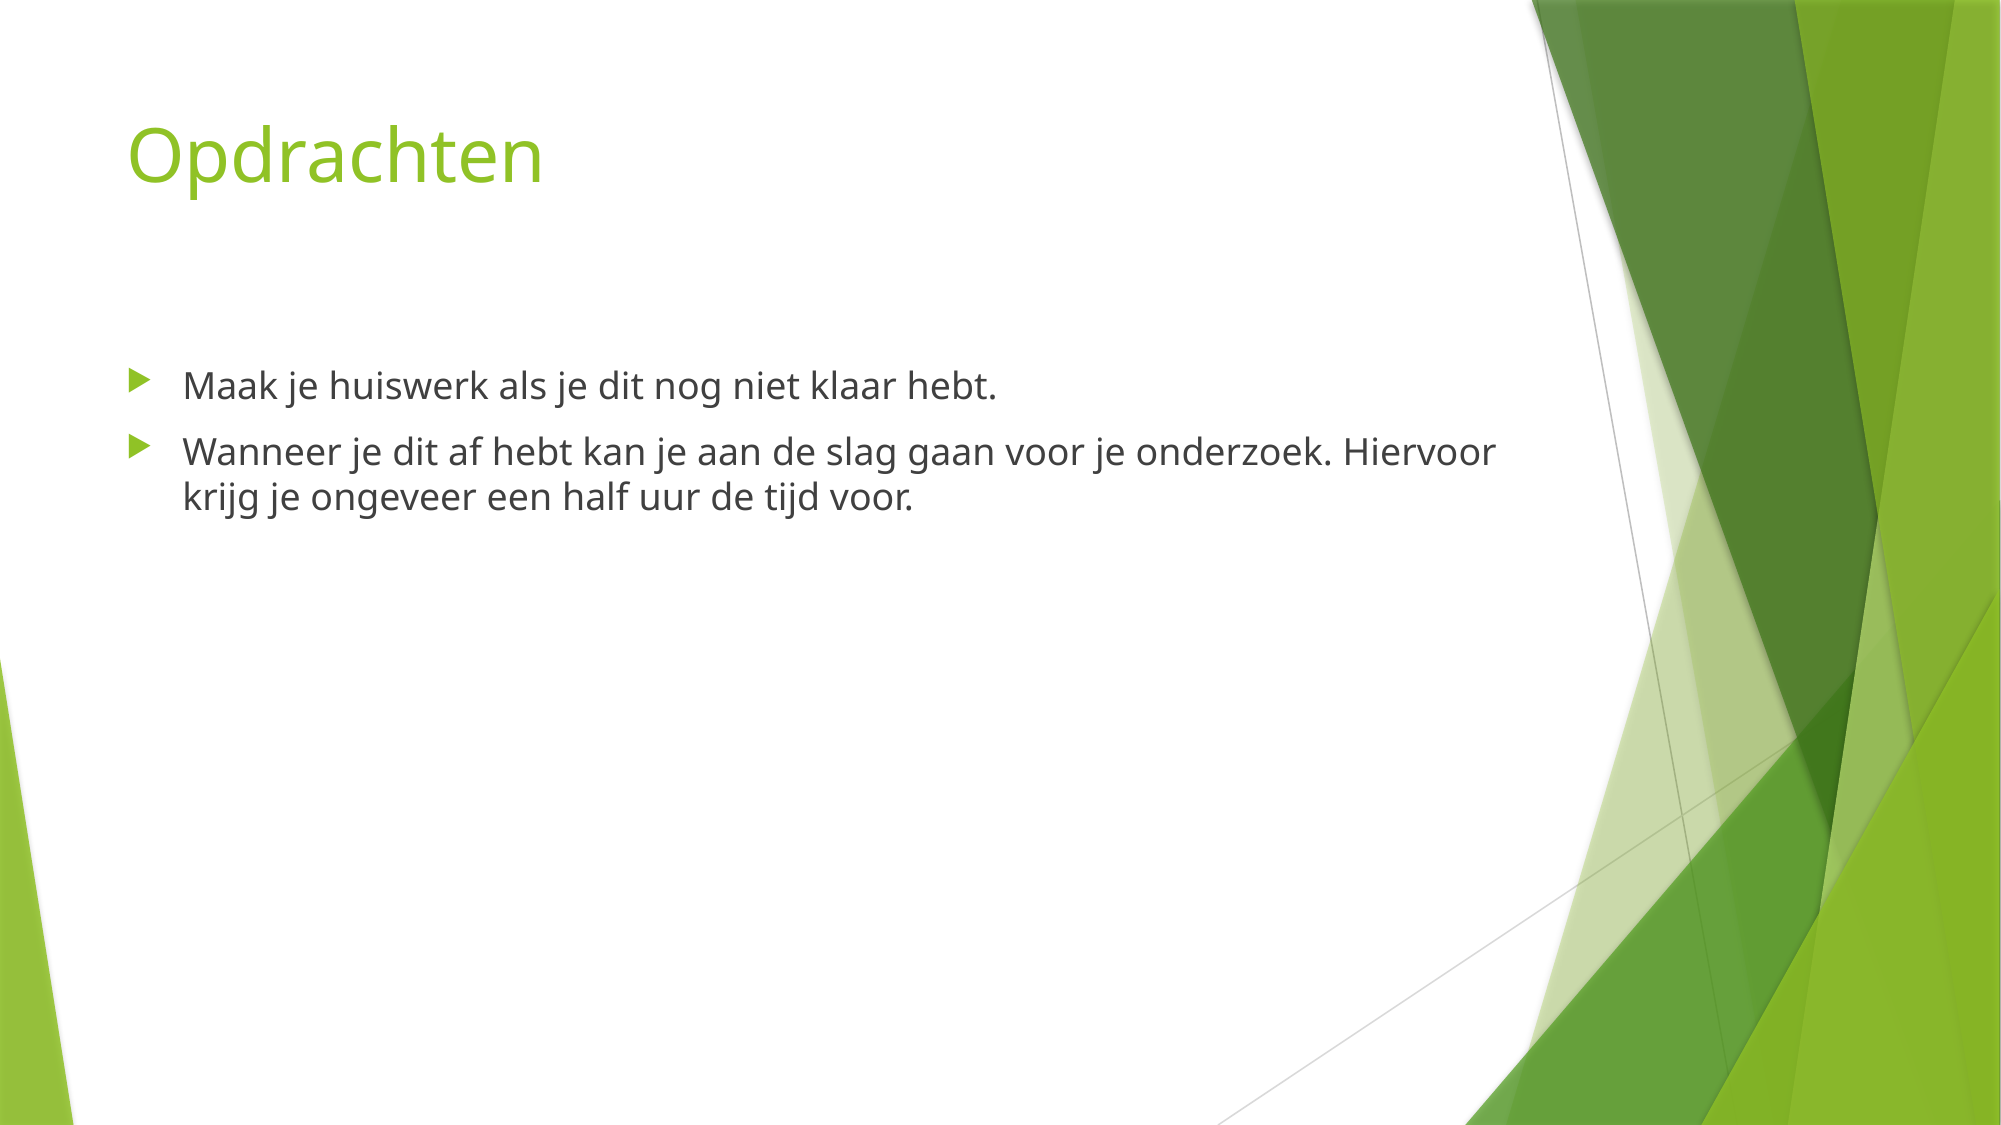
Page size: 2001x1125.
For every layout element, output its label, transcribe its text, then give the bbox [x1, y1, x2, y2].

list Maak je huiswerk als je dit nog niet klaar hebt. Wanneer je dit af hebt kan je aan de slag gaan voor je onderzoek. Hiervoor krijg je ongeveer een half uur de tijd voor. [111, 354, 1522, 992]
title Opdrachten [111, 99, 1522, 317]
